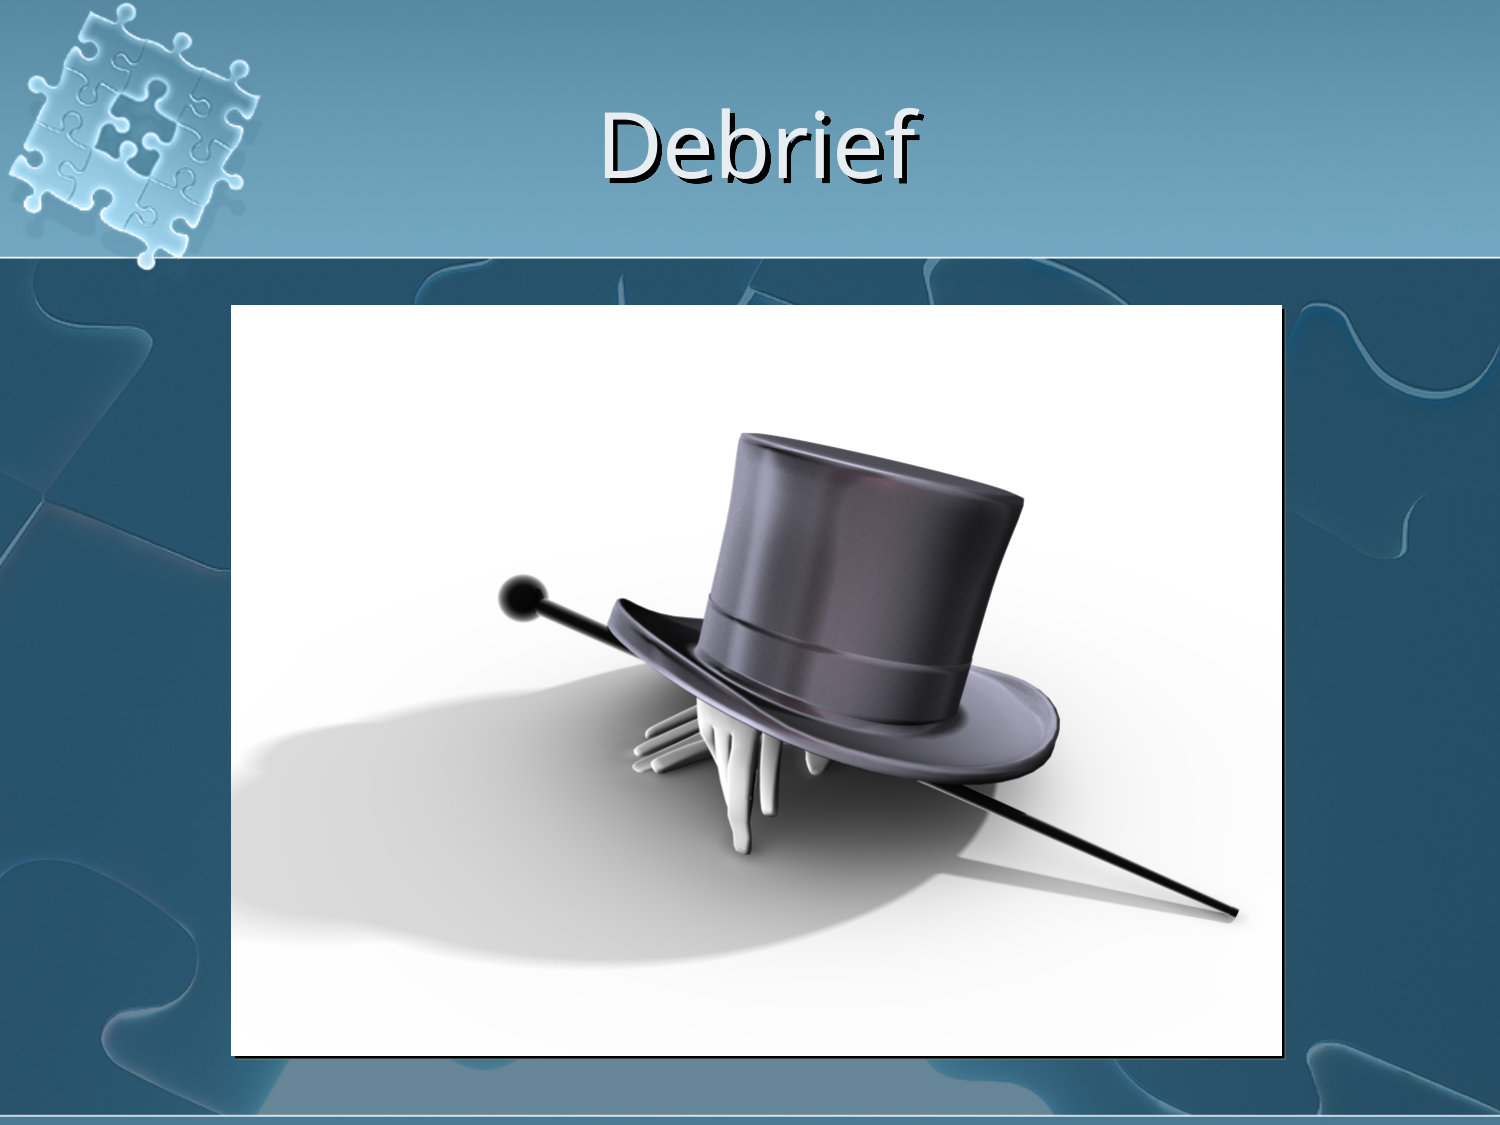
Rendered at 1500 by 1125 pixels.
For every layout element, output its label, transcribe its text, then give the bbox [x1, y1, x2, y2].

title Debrief [124, 54, 1388, 230]
picture [0, 0, 1500, 1125]
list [230, 305, 1282, 1056]
